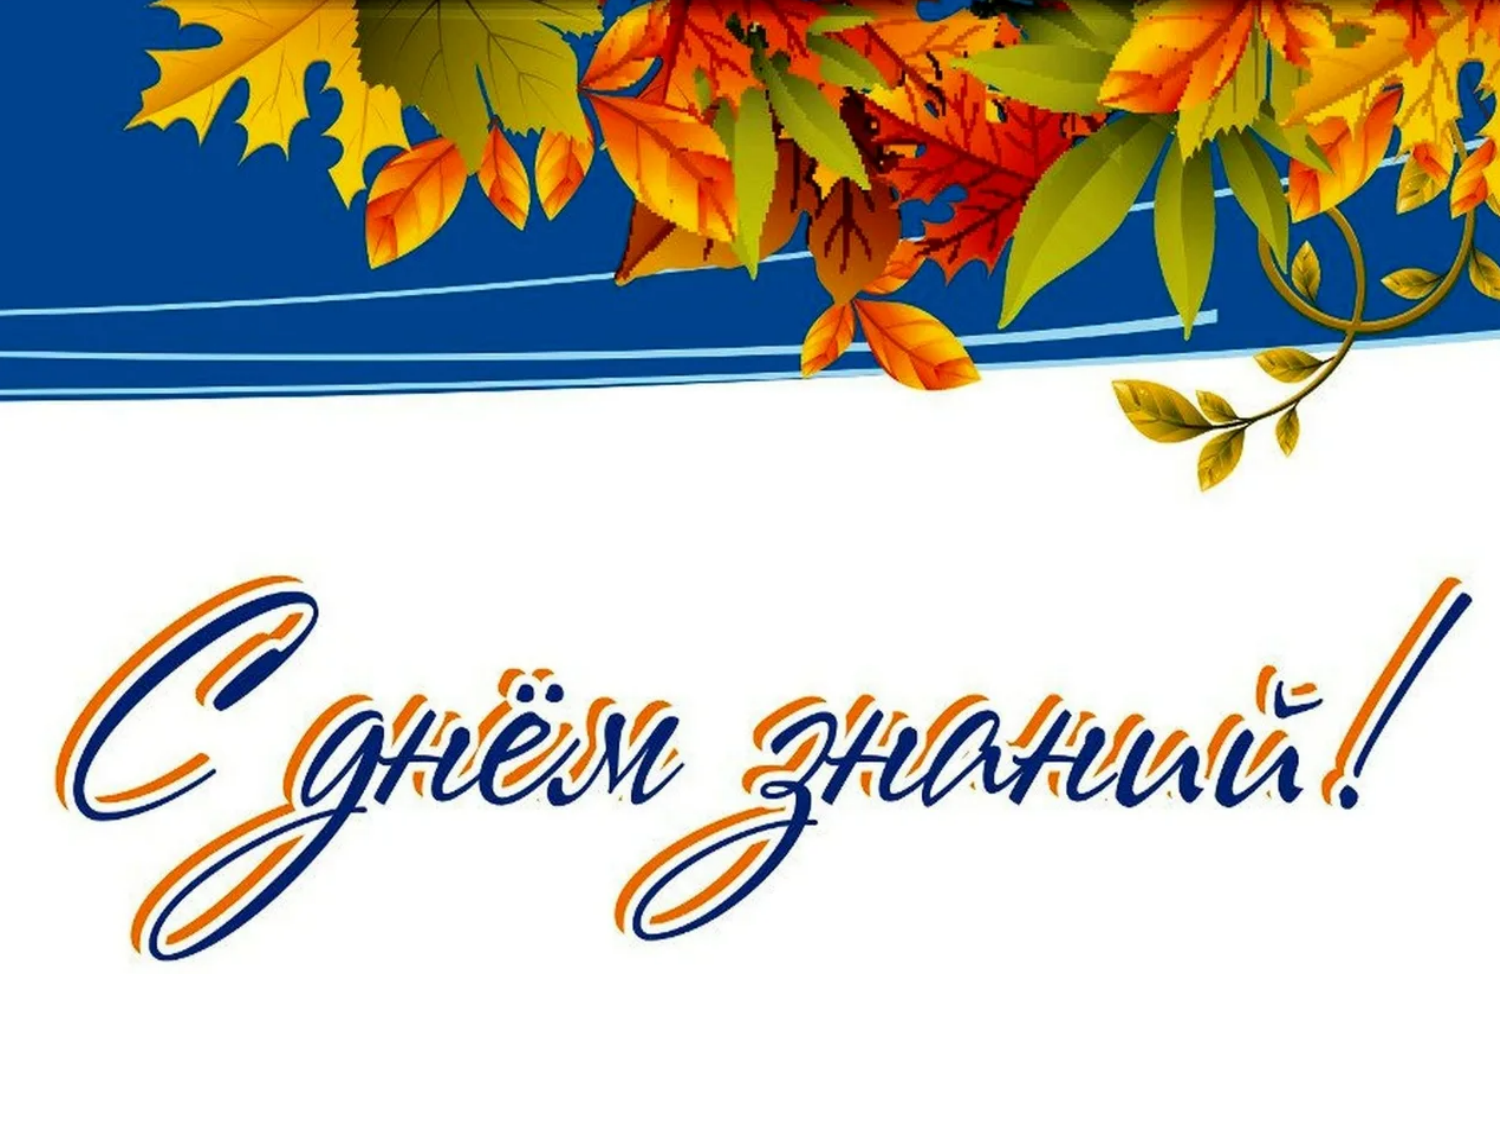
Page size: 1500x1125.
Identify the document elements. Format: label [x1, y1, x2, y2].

list [0, 0, 1500, 975]
